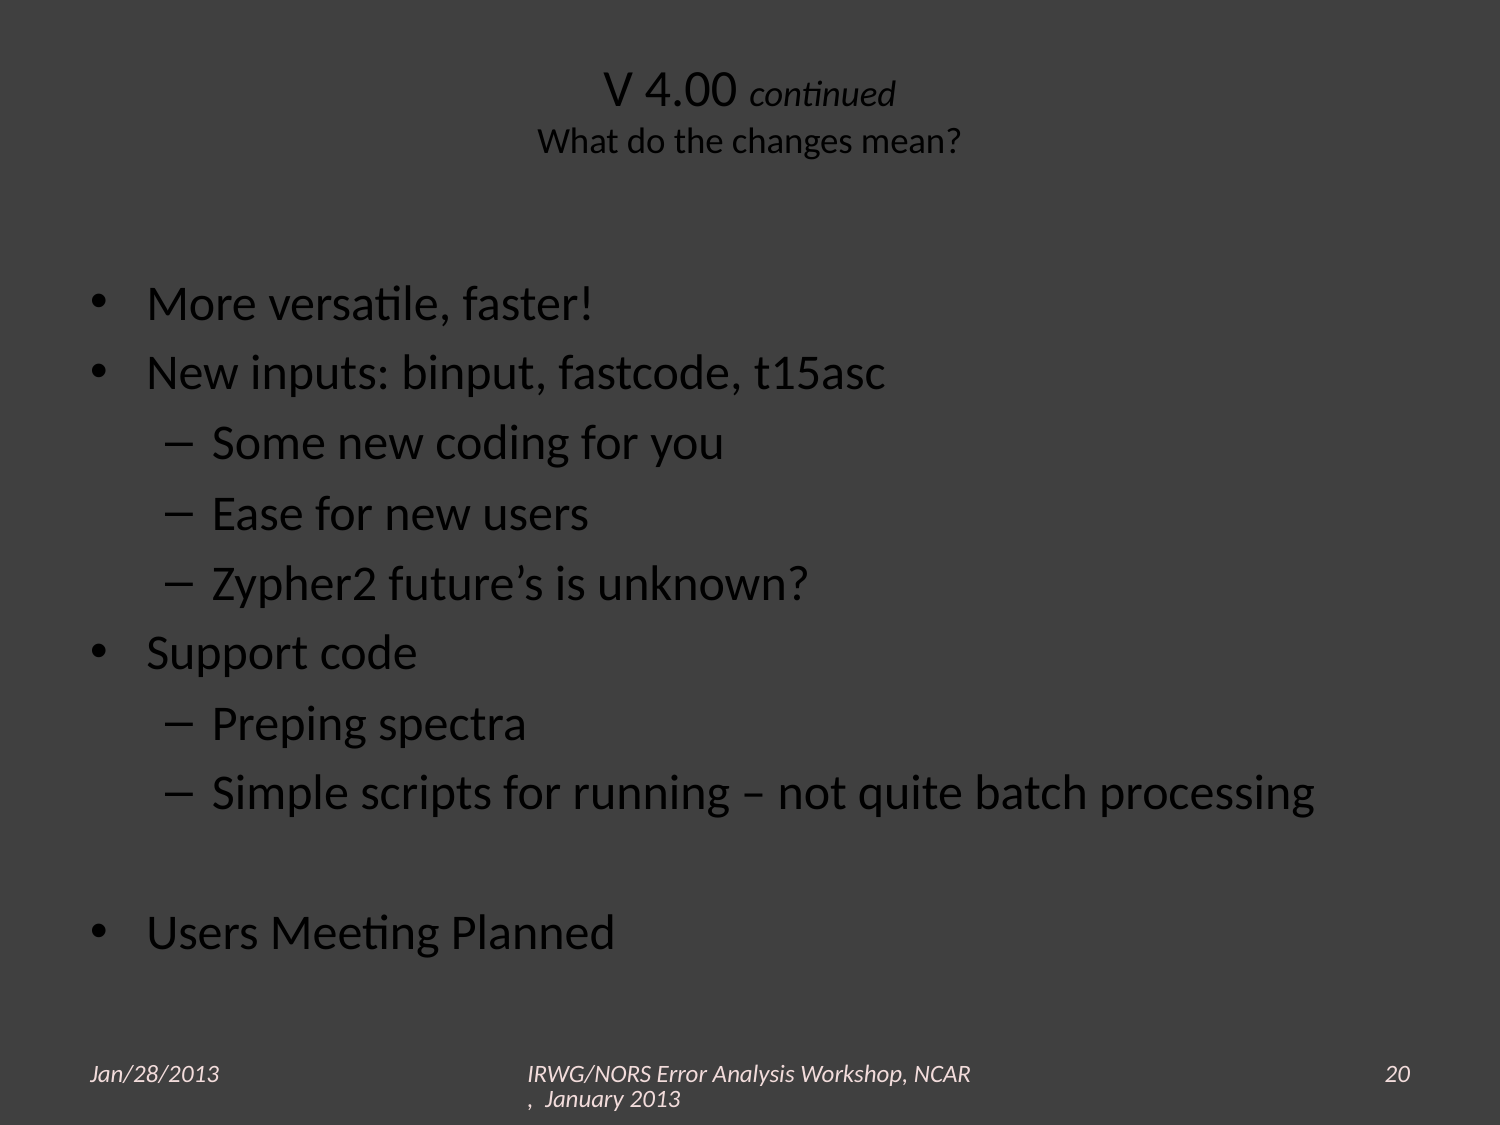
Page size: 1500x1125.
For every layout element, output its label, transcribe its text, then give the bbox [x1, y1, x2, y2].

slide_number Jan/28/2013 [75, 1042, 425, 1103]
title V 4.00 continued What do the changes mean? [75, 45, 1425, 233]
list More versatile, faster! New inputs: binput, fastcode, t15asc Some new coding for you Ease for new users Zypher2 future’s is unknown? Support code Preping spectra Simple scripts for running – not quite batch processing Users Meeting Planned [75, 262, 1425, 1005]
slide_number 20 [1074, 1042, 1425, 1103]
footer IRWG/NORS Error Analysis Workshop, NCAR, January 2013 [512, 1042, 988, 1103]
